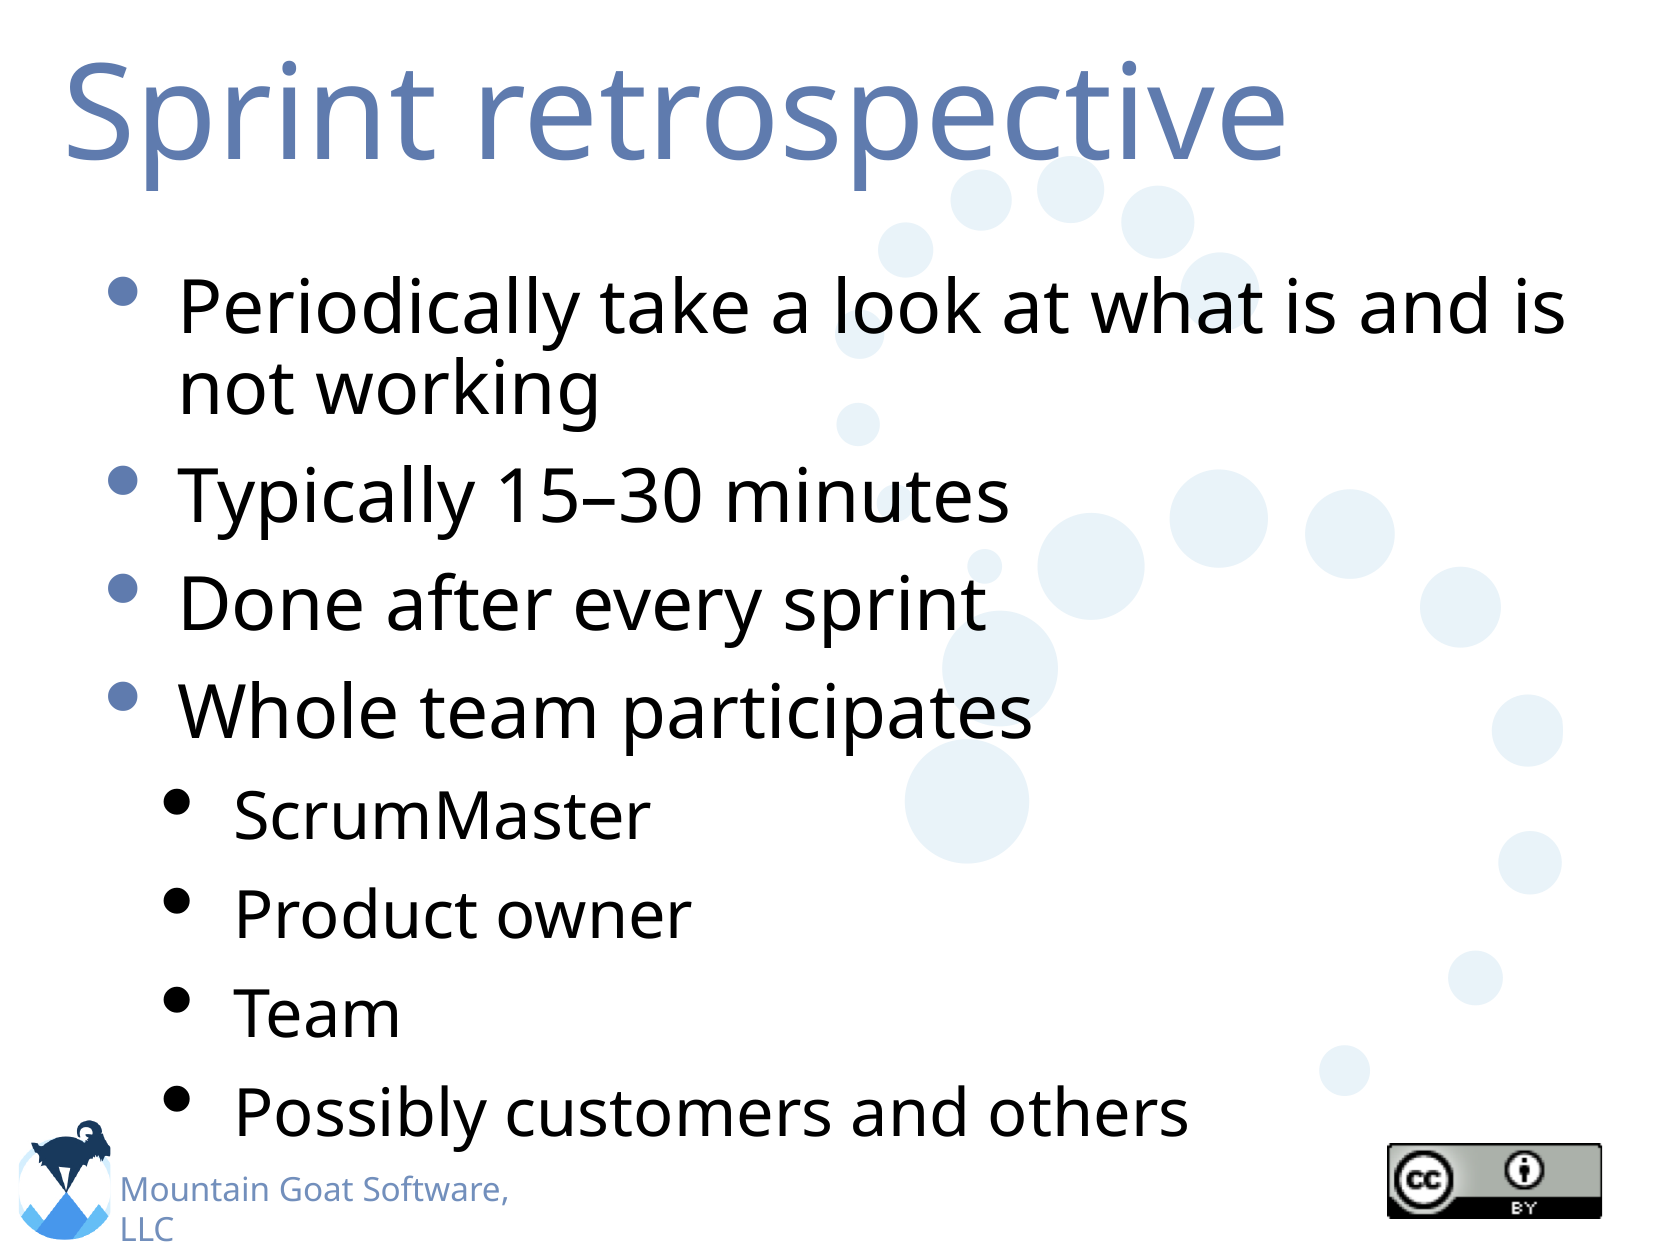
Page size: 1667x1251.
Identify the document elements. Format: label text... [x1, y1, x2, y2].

list Periodically take a look at what is and is not working Typically 15–30 minutes Done after every sprint Whole team participates ScrumMaster Product owner Team Possibly customers and others [55, 261, 1609, 1151]
picture [1387, 1151, 1603, 1219]
picture [18, 1120, 111, 1240]
title Sprint retrospective [55, 18, 1609, 195]
